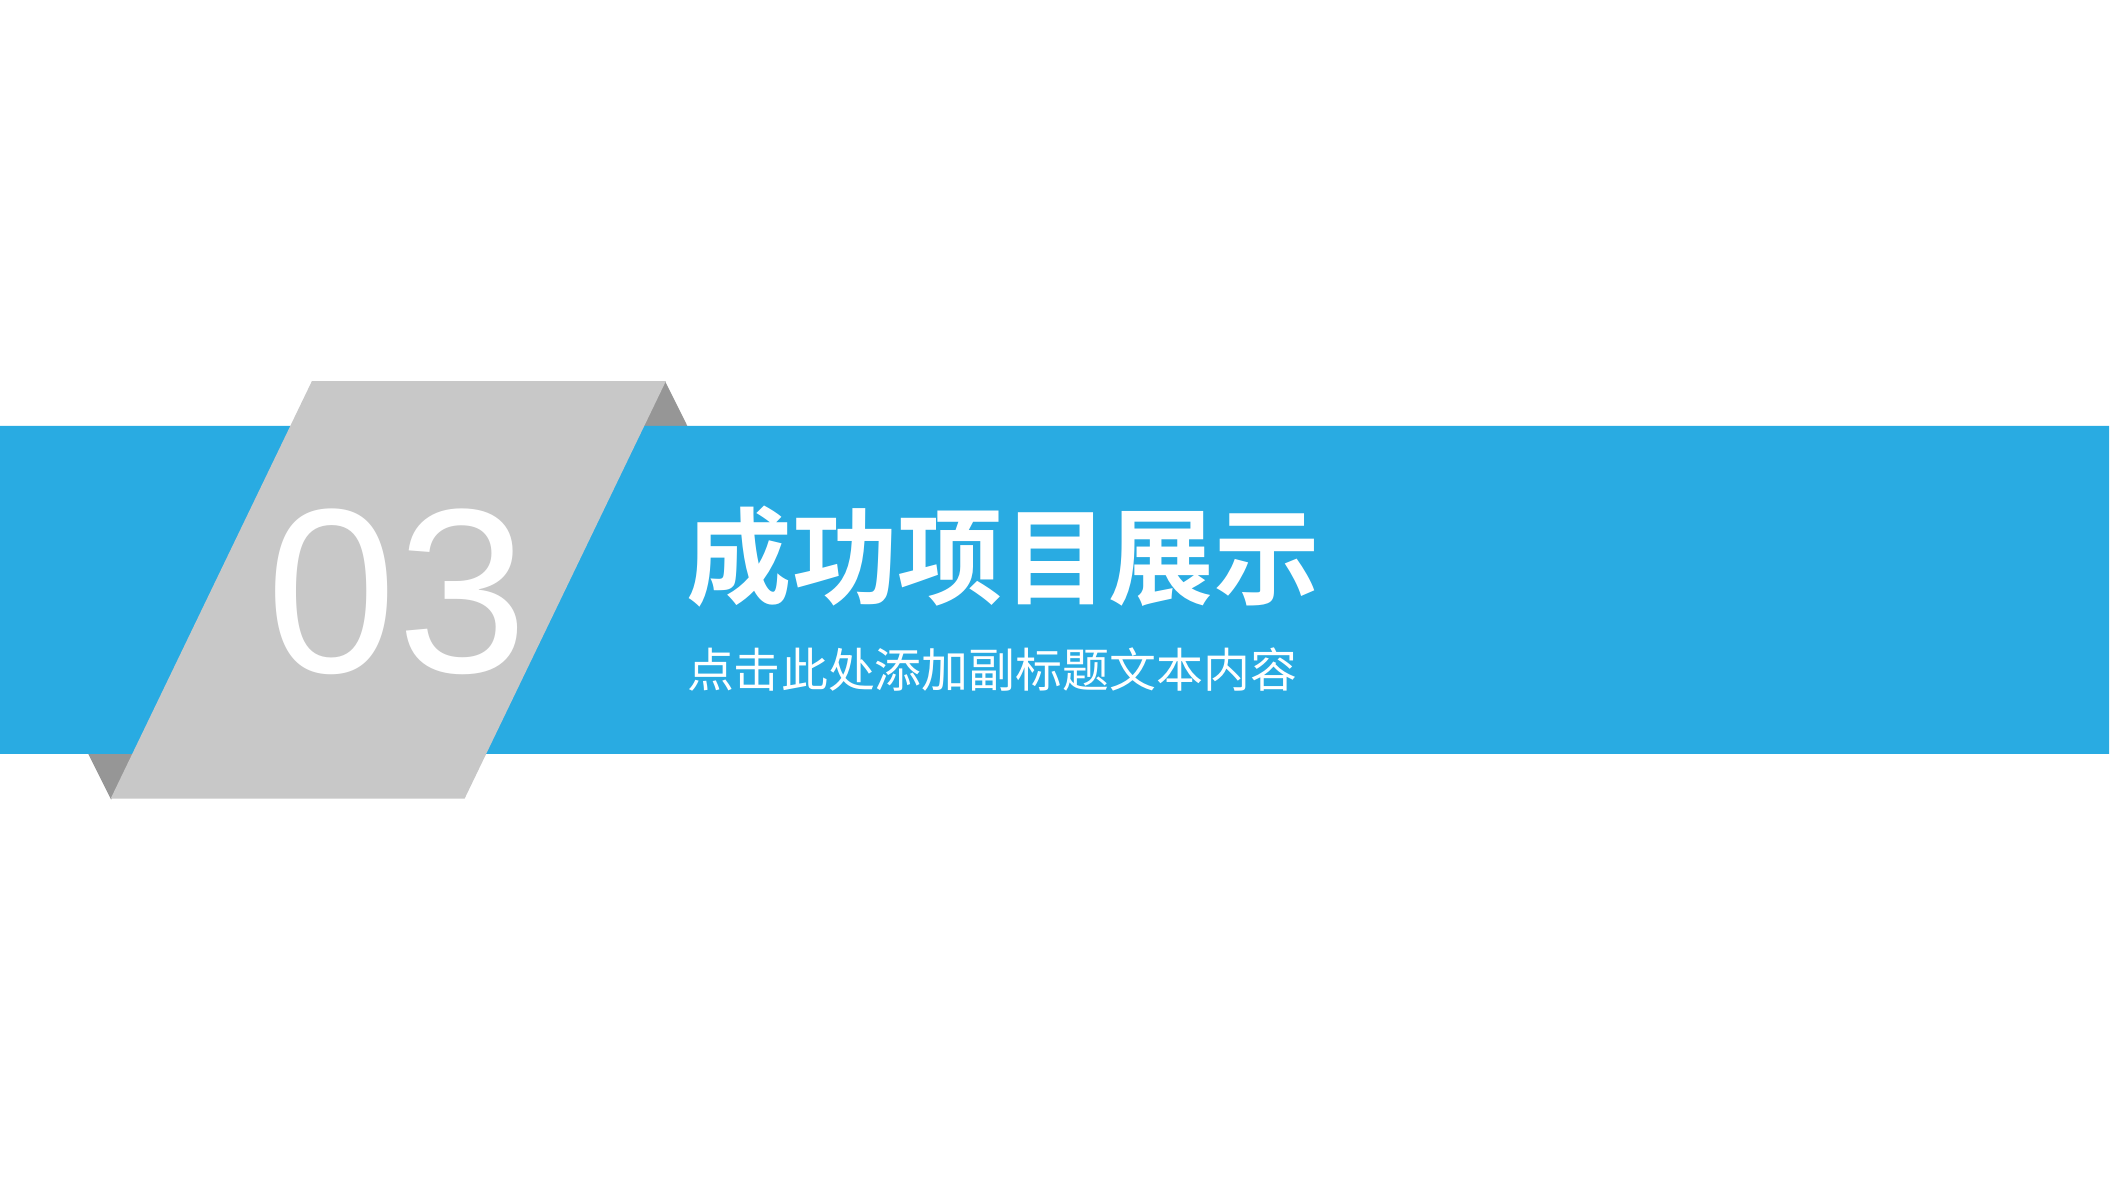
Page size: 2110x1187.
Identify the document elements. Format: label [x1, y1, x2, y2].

text_box [0, 380, 2110, 800]
